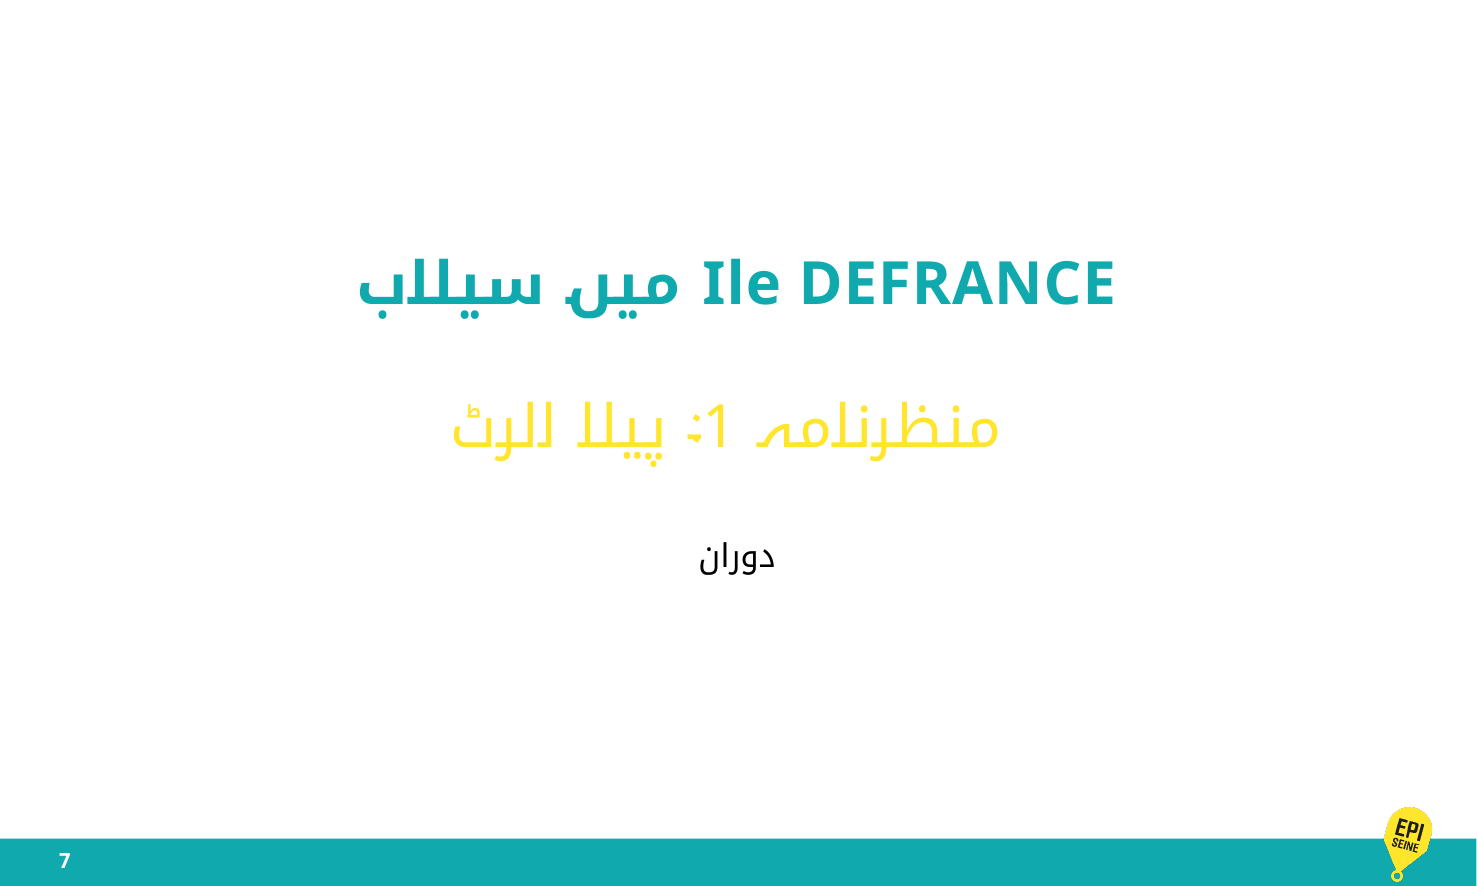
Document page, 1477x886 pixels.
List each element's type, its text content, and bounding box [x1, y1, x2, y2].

text_box Ile DEFRANCE میں سیلاب منظرنامہ 1: پیلا الرٹ [189, 245, 1287, 460]
text_box [1283, 833, 1288, 848]
text_box دوران [444, 534, 1032, 575]
picture [1381, 805, 1433, 883]
